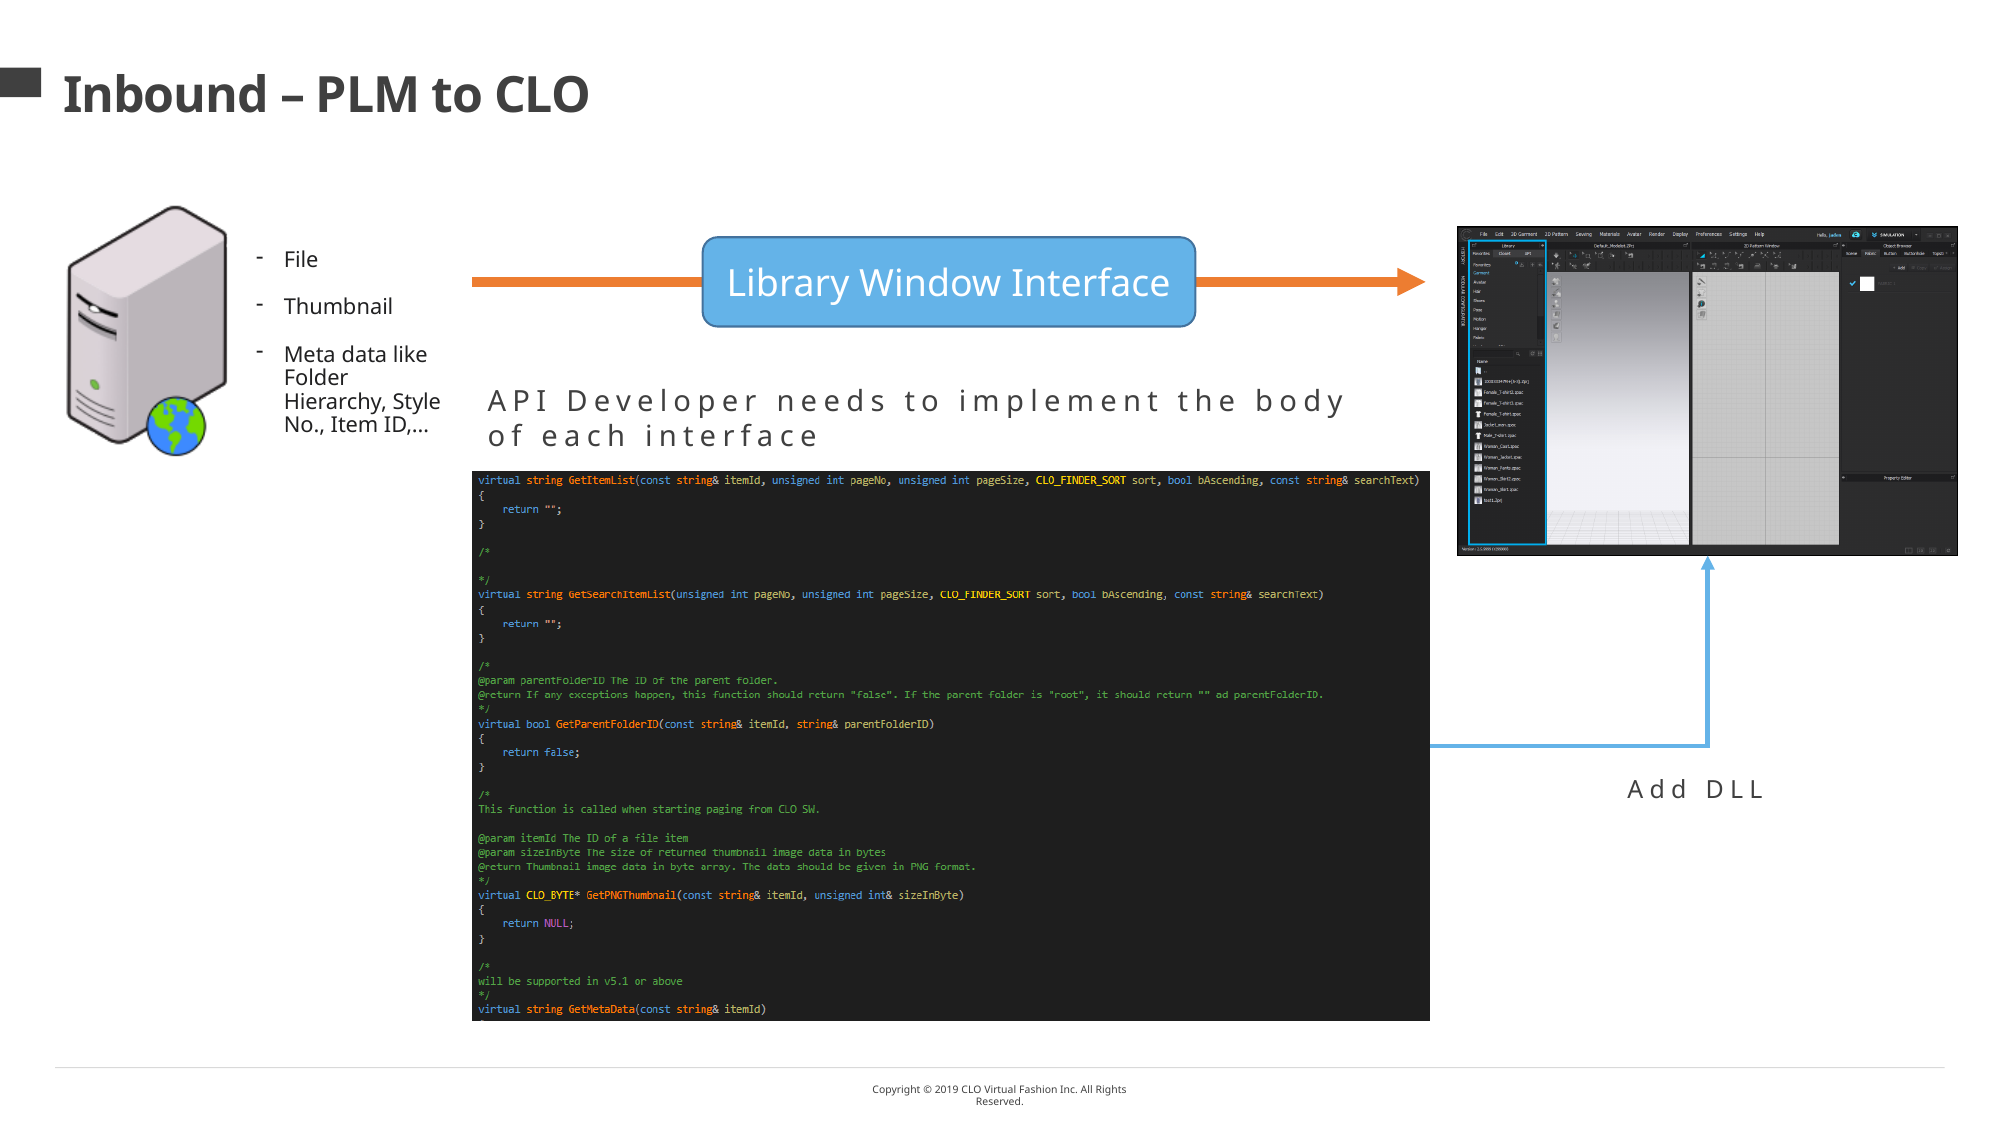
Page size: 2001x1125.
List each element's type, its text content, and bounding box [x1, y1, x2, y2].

picture [472, 471, 1430, 1021]
picture [20, 188, 271, 462]
footer Copyright © 2019 CLO Virtual Fashion Inc. All Rights Reserved. [833, 1080, 1167, 1110]
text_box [1429, 555, 1708, 747]
picture [1457, 226, 1958, 556]
title Inbound – PLM to CLO [48, 25, 1972, 154]
text_box Library Window Interface [701, 282, 1197, 328]
text_box API Developer needs to implement the body of each interface [472, 374, 1411, 460]
text_box File Thumbnail Meta data like Folder Hierarchy, Style No., Item ID,… [271, 241, 457, 445]
text_box Library Window Interface [701, 236, 1197, 281]
text_box Add DLL [1612, 765, 1804, 811]
